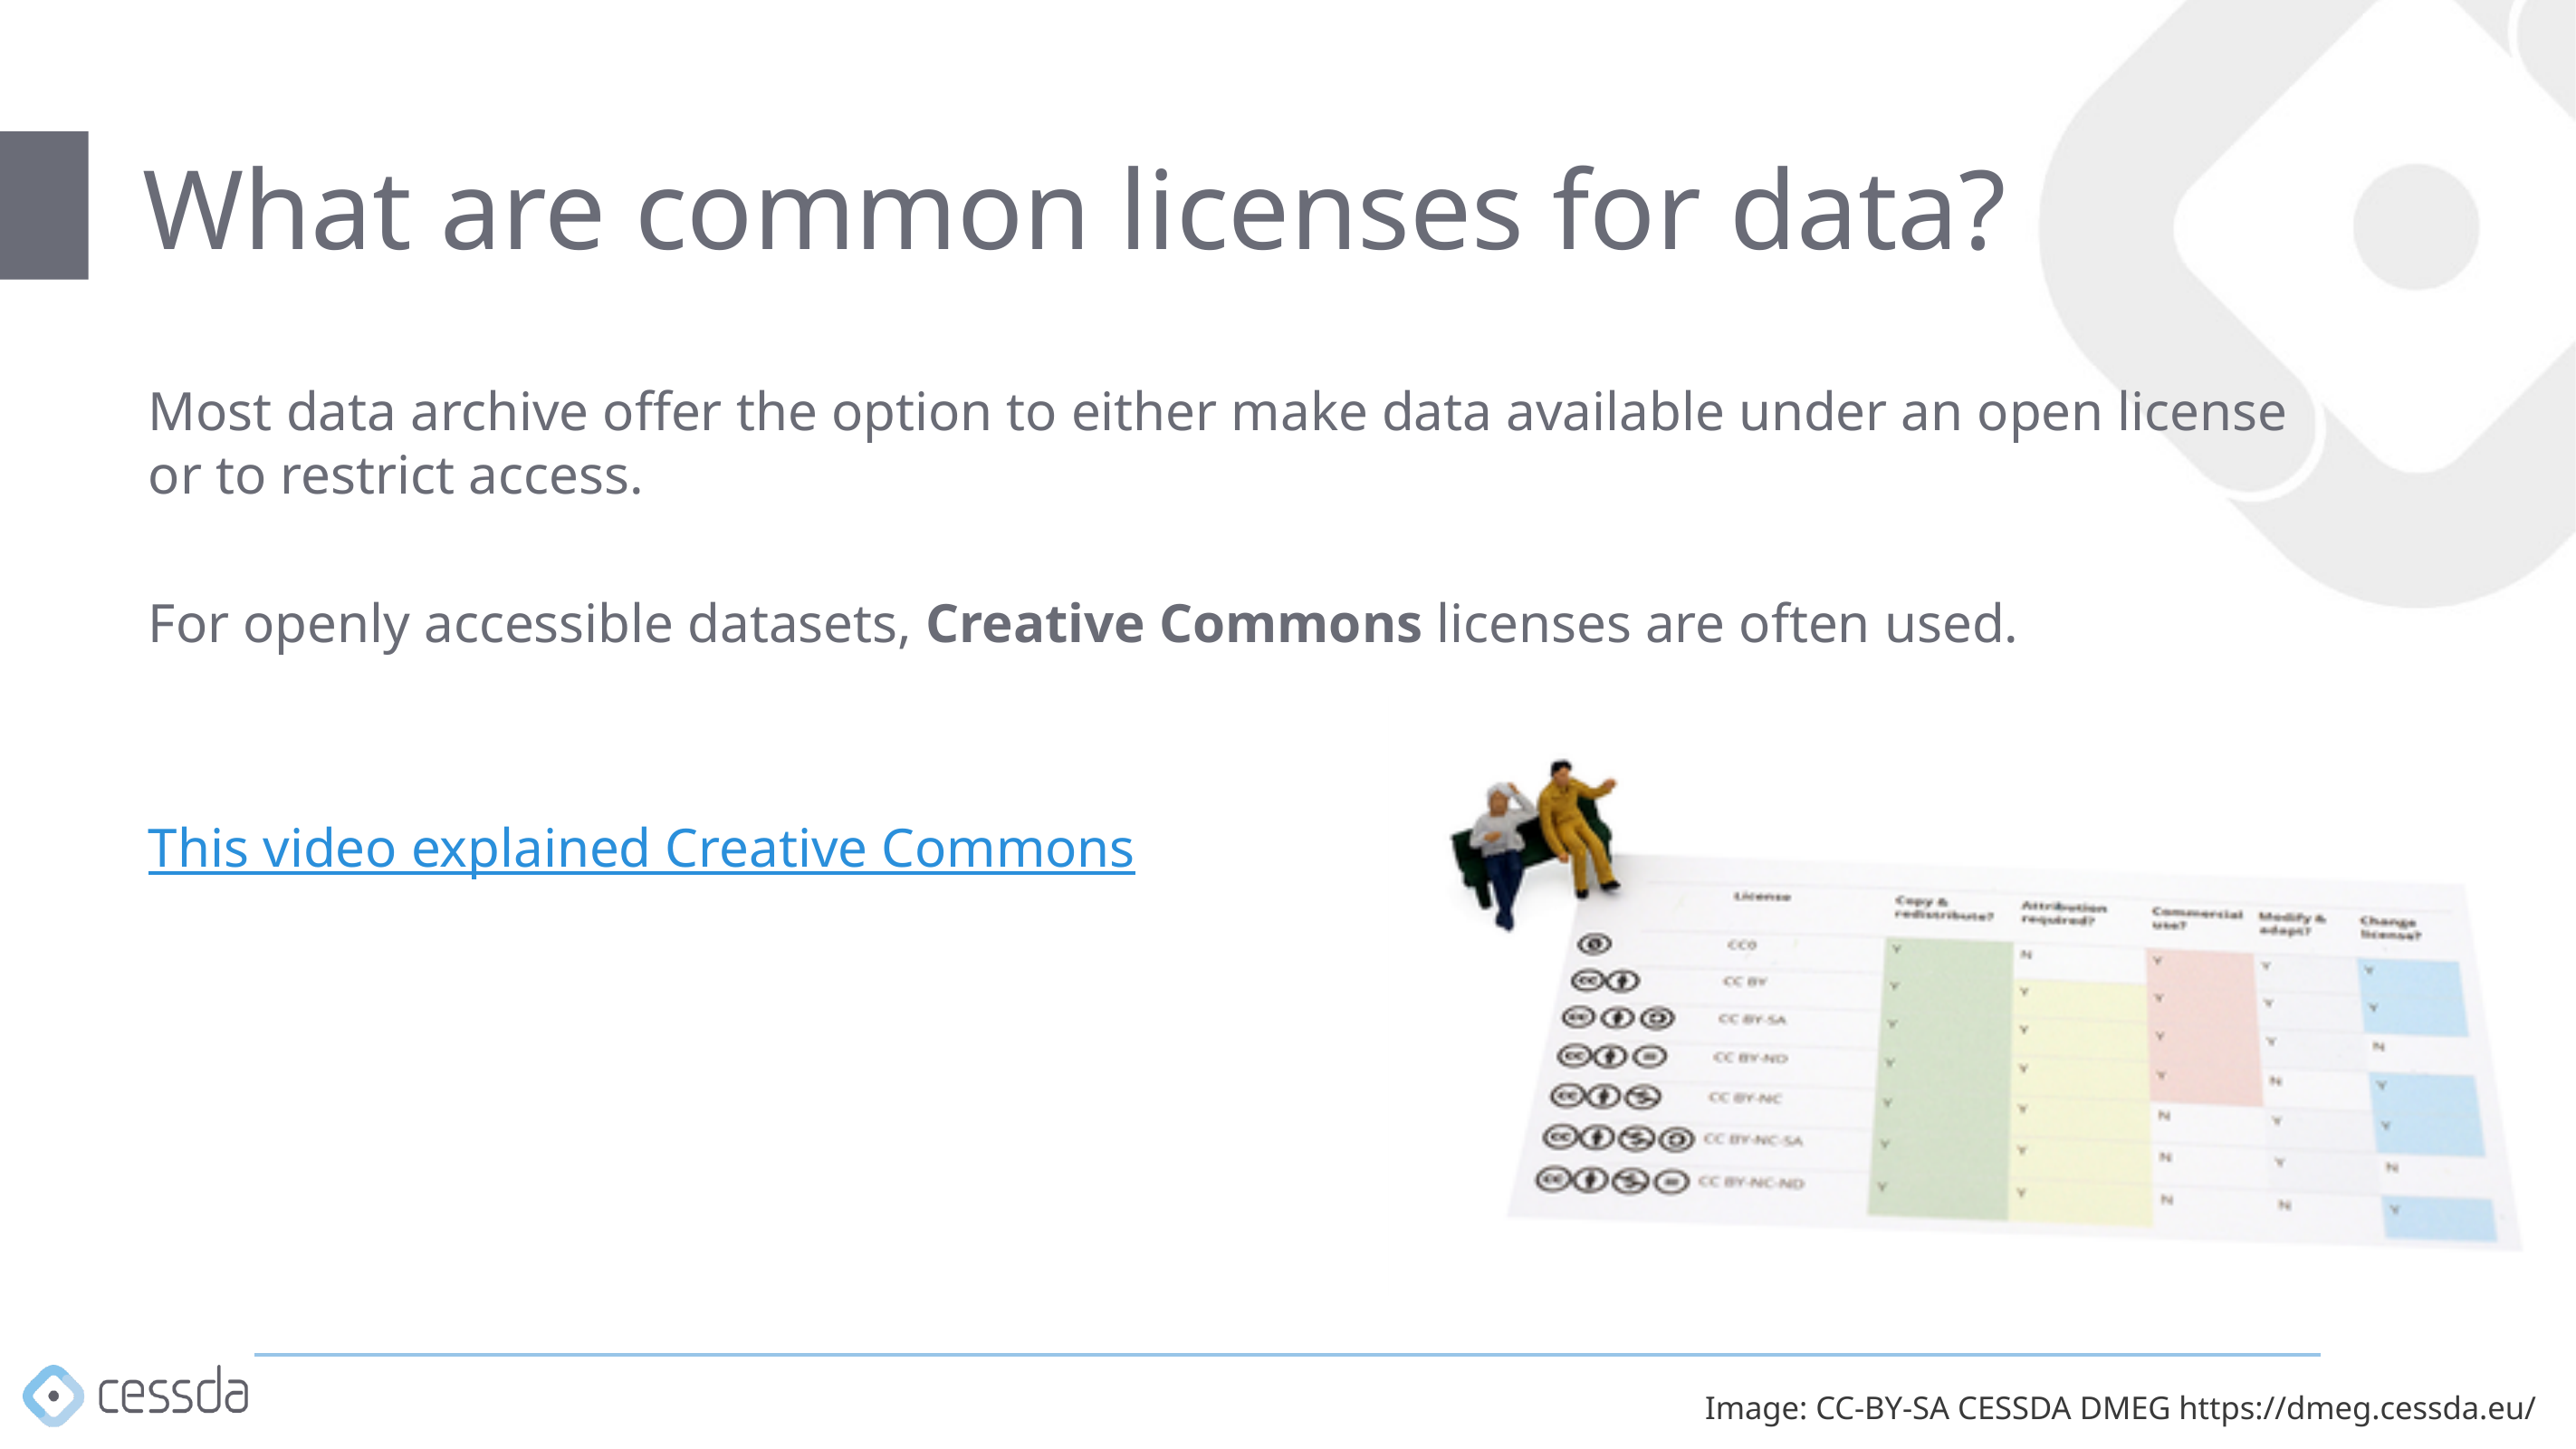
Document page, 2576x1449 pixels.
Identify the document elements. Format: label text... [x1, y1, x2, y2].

text_box Image: CC-BY-SA CESSDA DMEG https://dmeg.cessda.eu/ [1697, 1380, 2552, 1449]
title What are common licenses for data? [134, 130, 2322, 281]
picture [0, 0, 2576, 1449]
list Most data archive offer the option to either make data available under an open license or to restrict access. For openly accessible datasets, Creative Commons licenses are often used. This video explained Creative Commons [135, 370, 2322, 1114]
